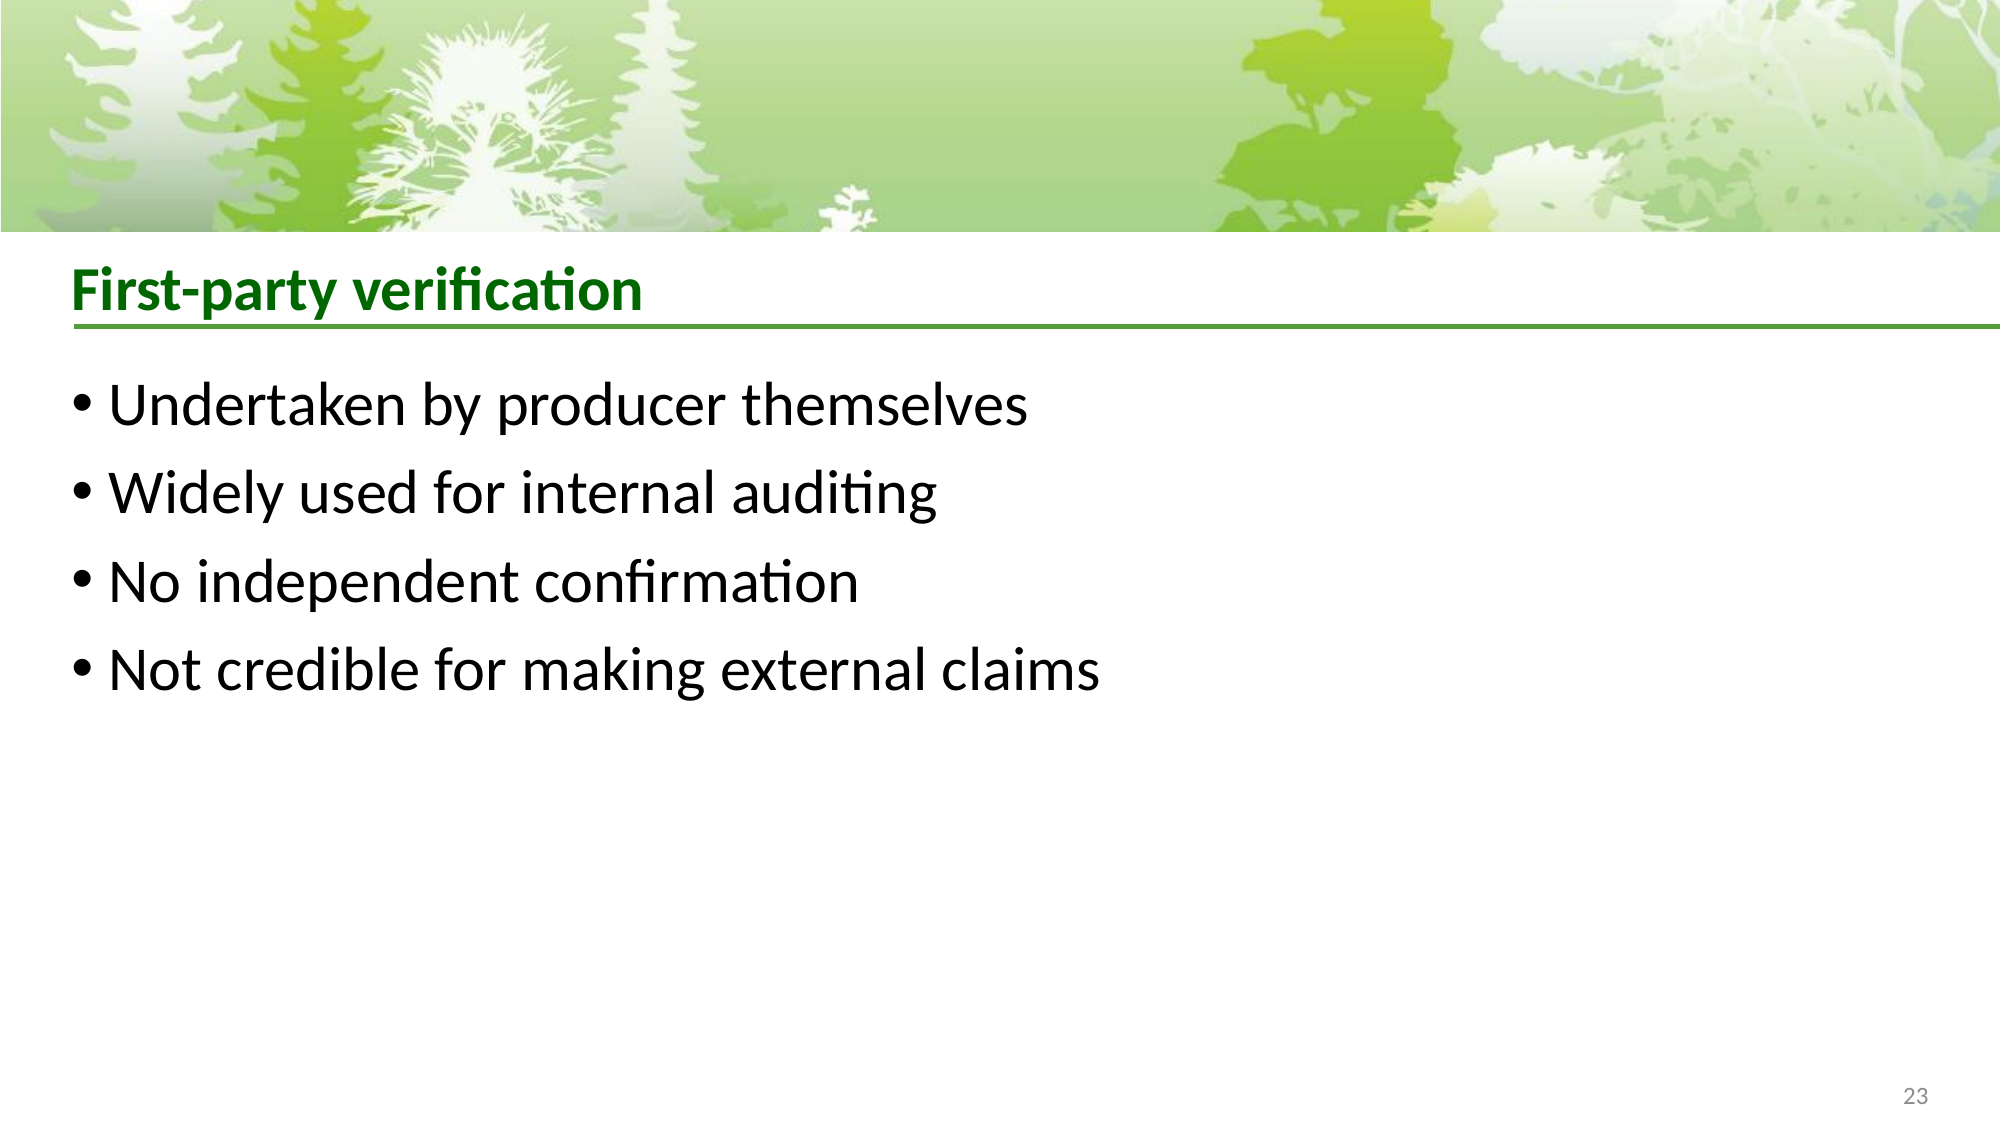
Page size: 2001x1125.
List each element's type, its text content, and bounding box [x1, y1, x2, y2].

picture [0, 0, 2000, 232]
list Undertaken by producer themselves Widely used for internal auditing No independent confirmation Not credible for making external claims [56, 364, 1944, 970]
title First-party verification [56, 181, 1782, 364]
slide_number 23 [1493, 1065, 1944, 1125]
